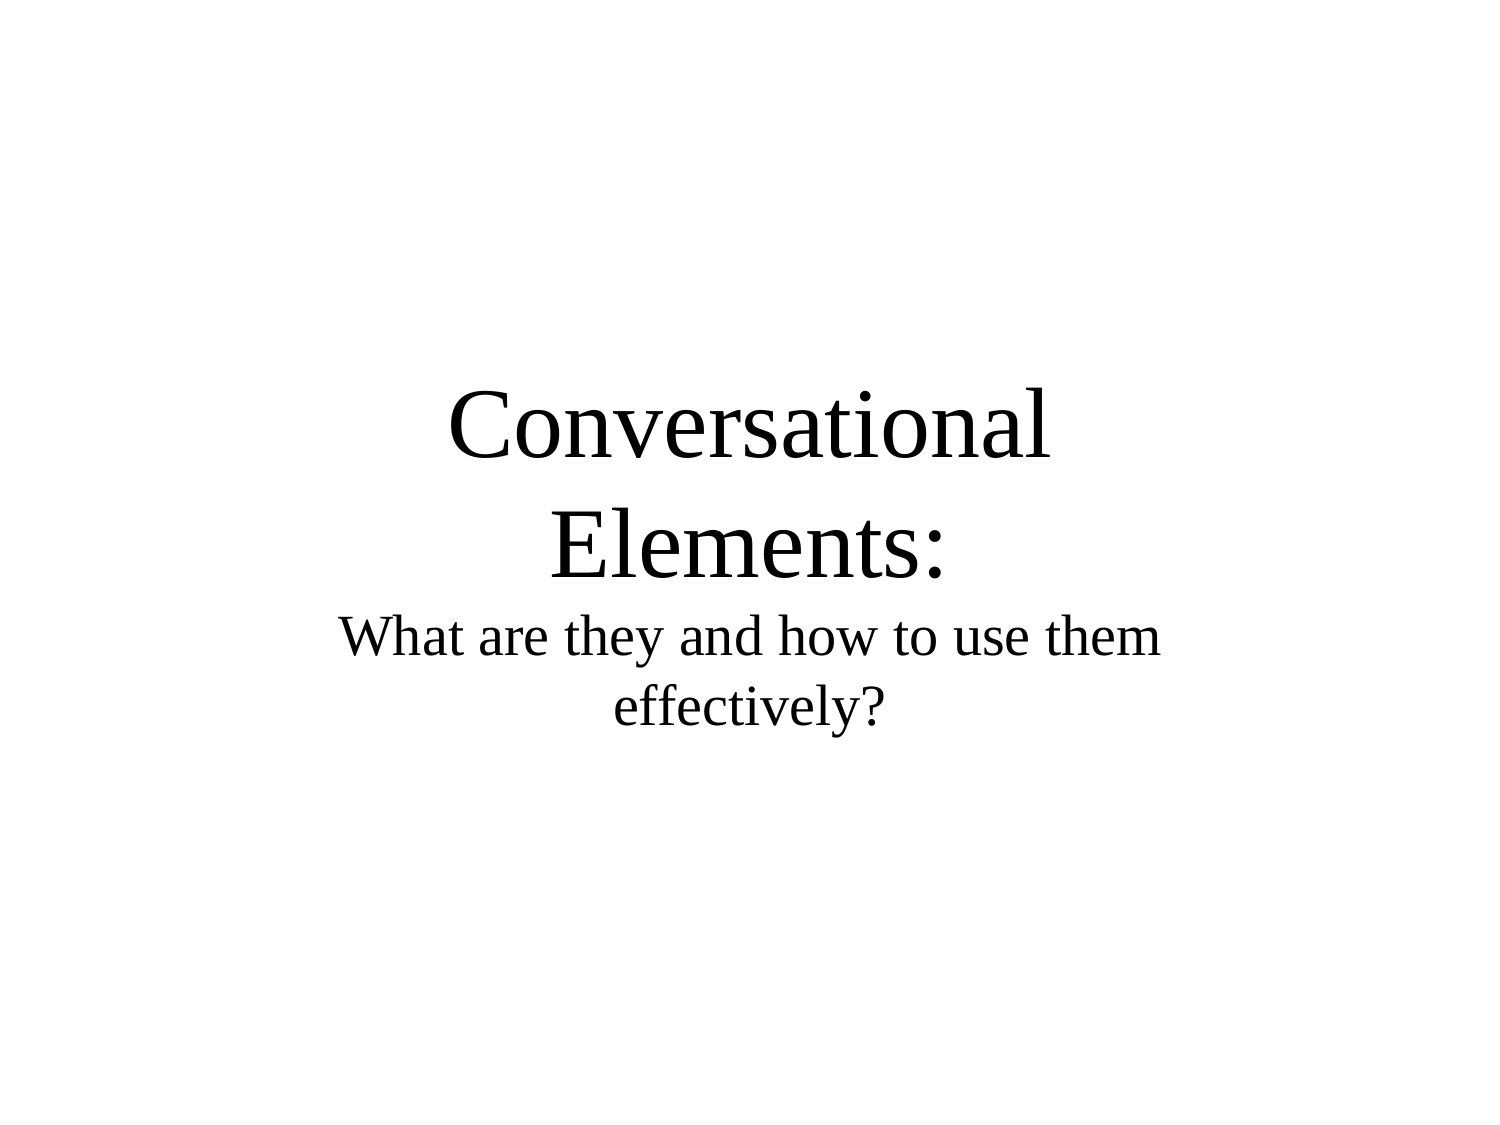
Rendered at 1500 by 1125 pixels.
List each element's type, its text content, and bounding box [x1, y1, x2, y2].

text_box Conversational Elements: What are they and how to use them effectively? [224, 349, 1275, 745]
